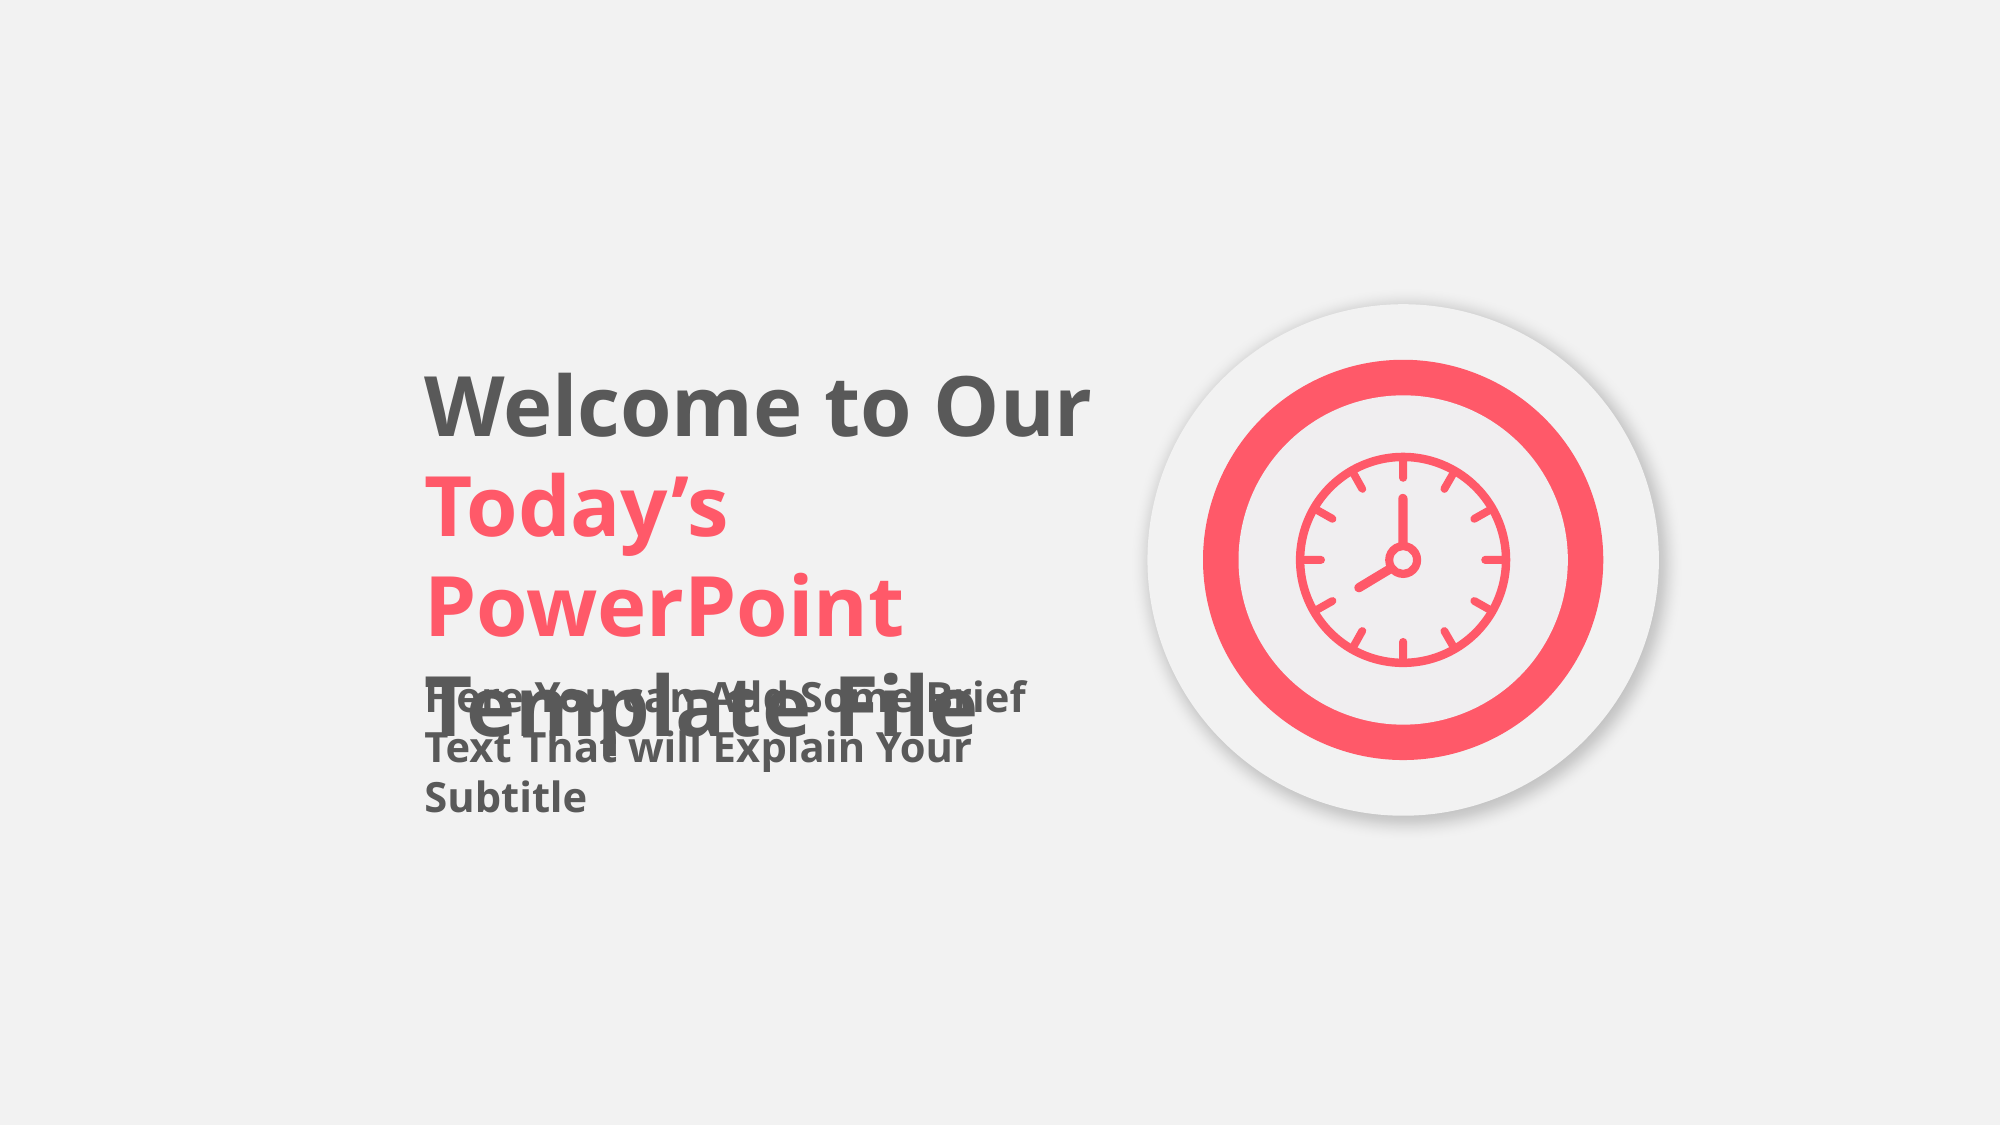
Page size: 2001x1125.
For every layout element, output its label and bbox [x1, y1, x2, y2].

text_box [1295, 452, 1511, 668]
text_box [1146, 303, 1660, 817]
text_box [409, 345, 1133, 780]
text_box [1201, 358, 1605, 762]
text_box [1237, 394, 1569, 726]
